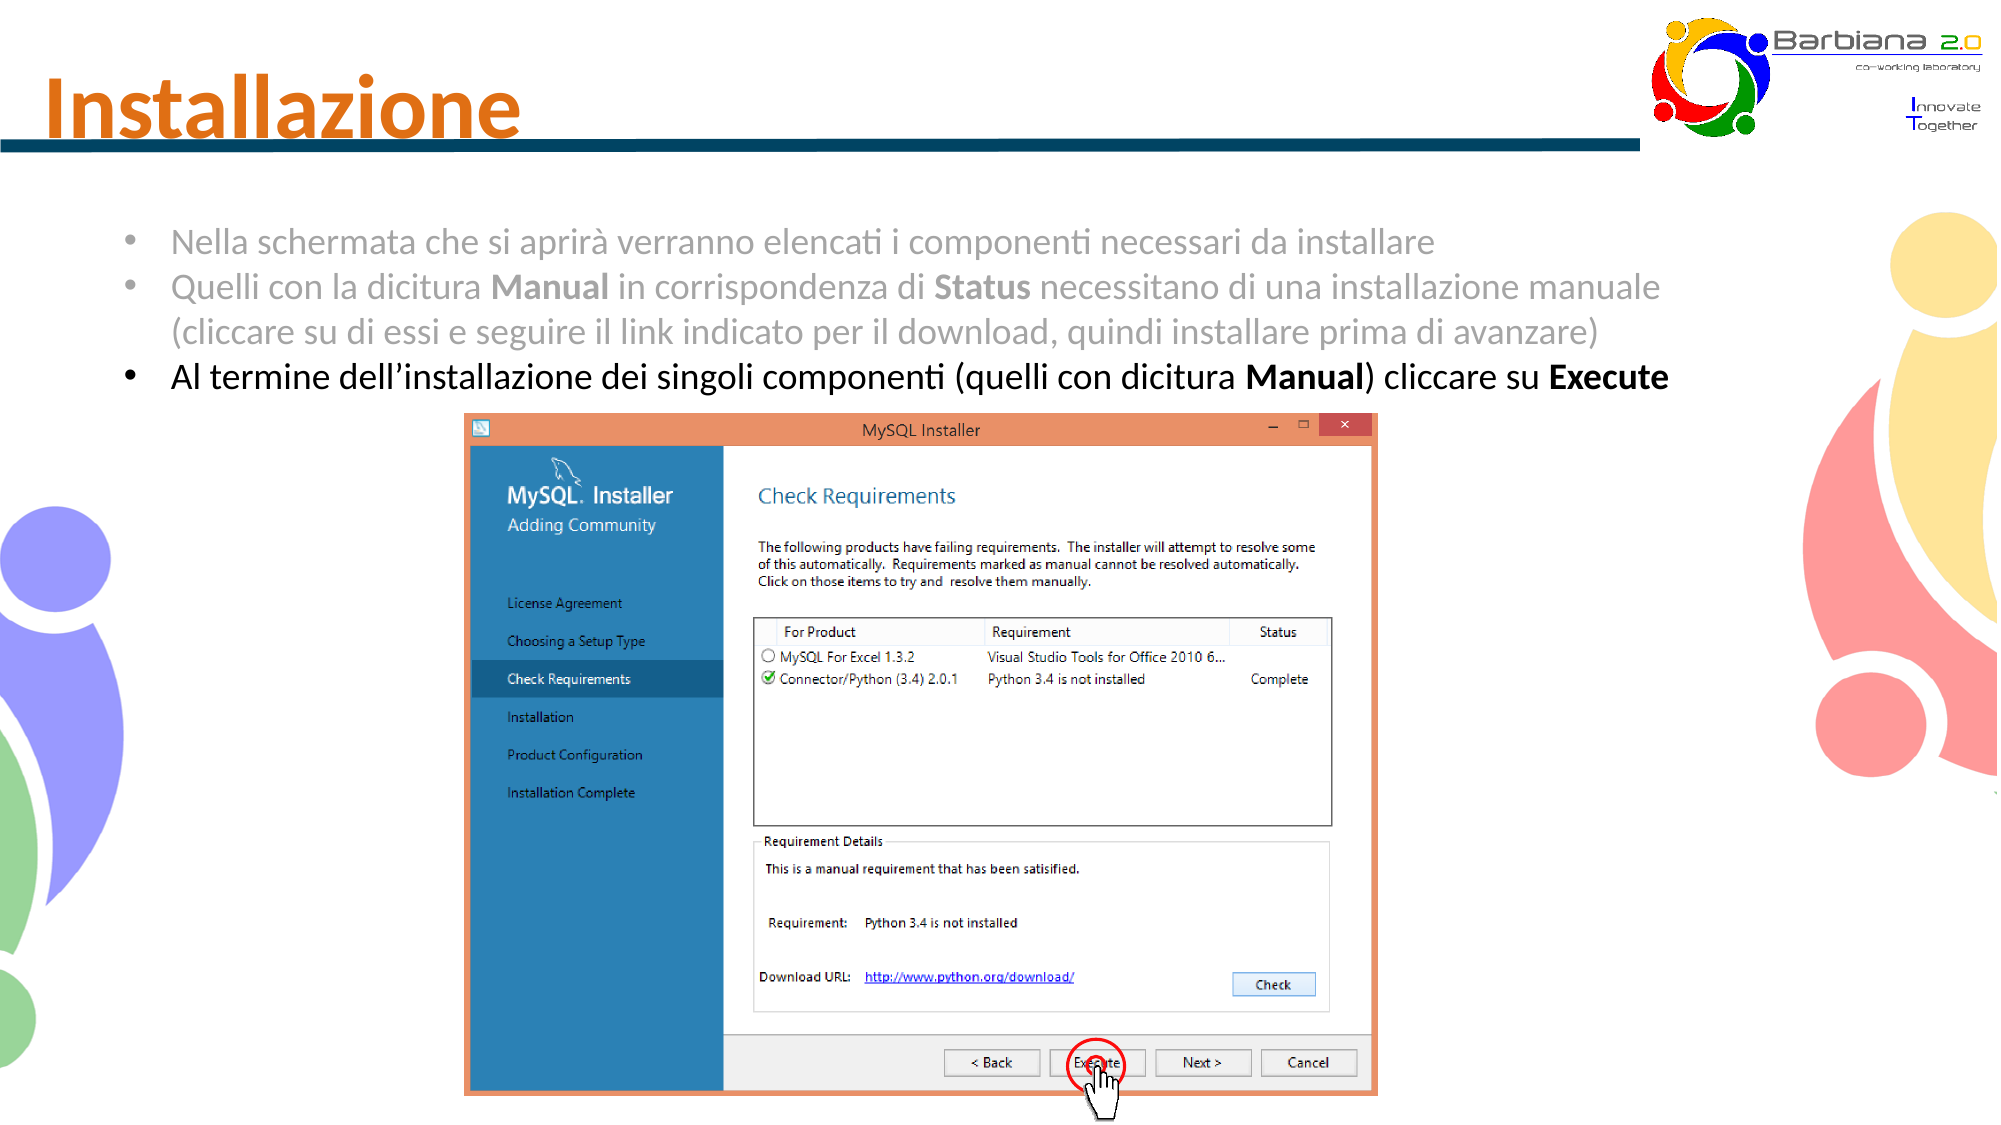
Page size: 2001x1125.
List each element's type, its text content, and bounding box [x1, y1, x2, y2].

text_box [1067, 1039, 1129, 1122]
text_box Installazione [29, 39, 539, 165]
picture [0, 0, 2001, 1125]
text_box Nella schermata che si aprirà verranno elencati i componenti necessari da installare Quelli con la dicitura Manual in corrispondenza di Status necessitano di una installazione manuale (cliccare su di essi e seguire il link indicato per il download, quindi installare prima di avanzare) Al termine dell’installazione dei singoli componenti (quelli con dicitura Manual) cliccare su Execute [109, 209, 1735, 405]
